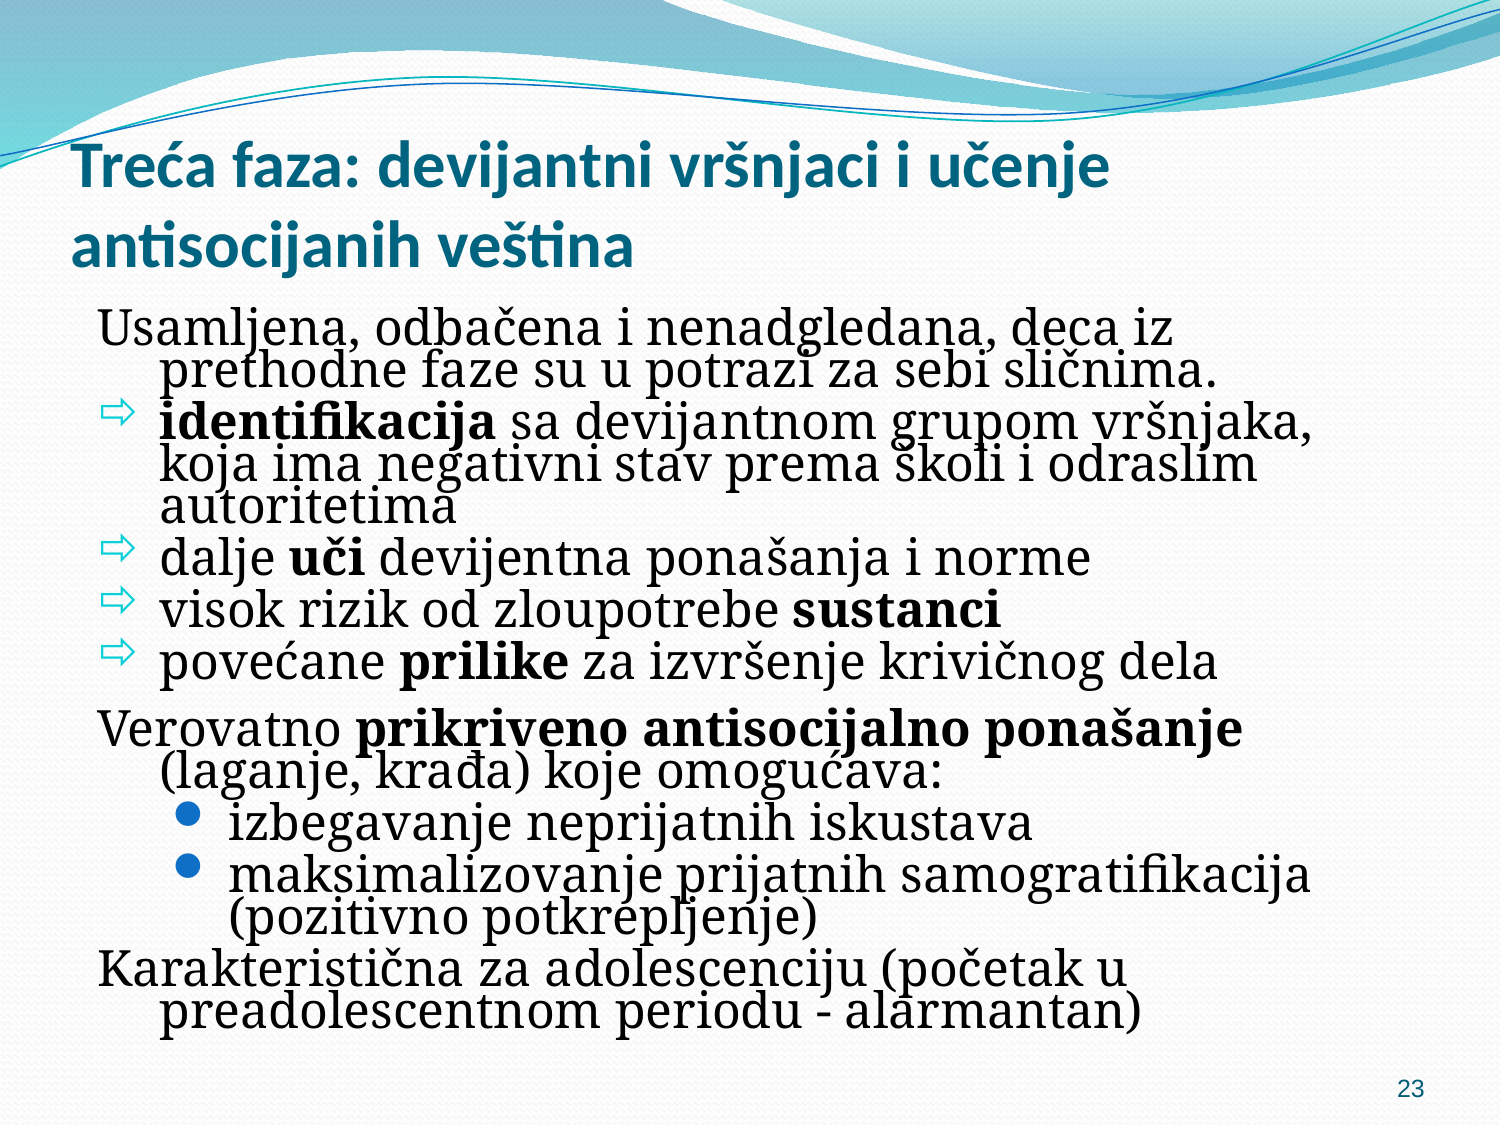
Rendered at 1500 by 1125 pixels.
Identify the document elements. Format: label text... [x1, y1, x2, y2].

slide_number 23 [1299, 1042, 1425, 1103]
list Usamljena, odbačena i nenadgledana, deca iz prethodne faze su u potrazi za sebi sličnima. identifikacija sa devijantnom grupom vršnjaka, koja ima negativni stav prema školi i odraslim autoritetima dalje uči devijentna ponašanja i norme visok rizik od zloupotrebe sustanci povećane prilike za izvršenje krivičnog dela Verovatno prikriveno antisocijalno ponašanje (laganje, krađa) koje omogućava: izbegavanje neprijatnih iskustava maksimalizovanje prijatnih samogratifikacija (pozitivno potkrepljenje) Karakteristična za adolescenciju (početak u preadolescentnom periodu - alarmantan) [81, 304, 1428, 1055]
title Treća faza: devijantni vršnjaci i učenje antisocijanih veština [70, 44, 1466, 282]
